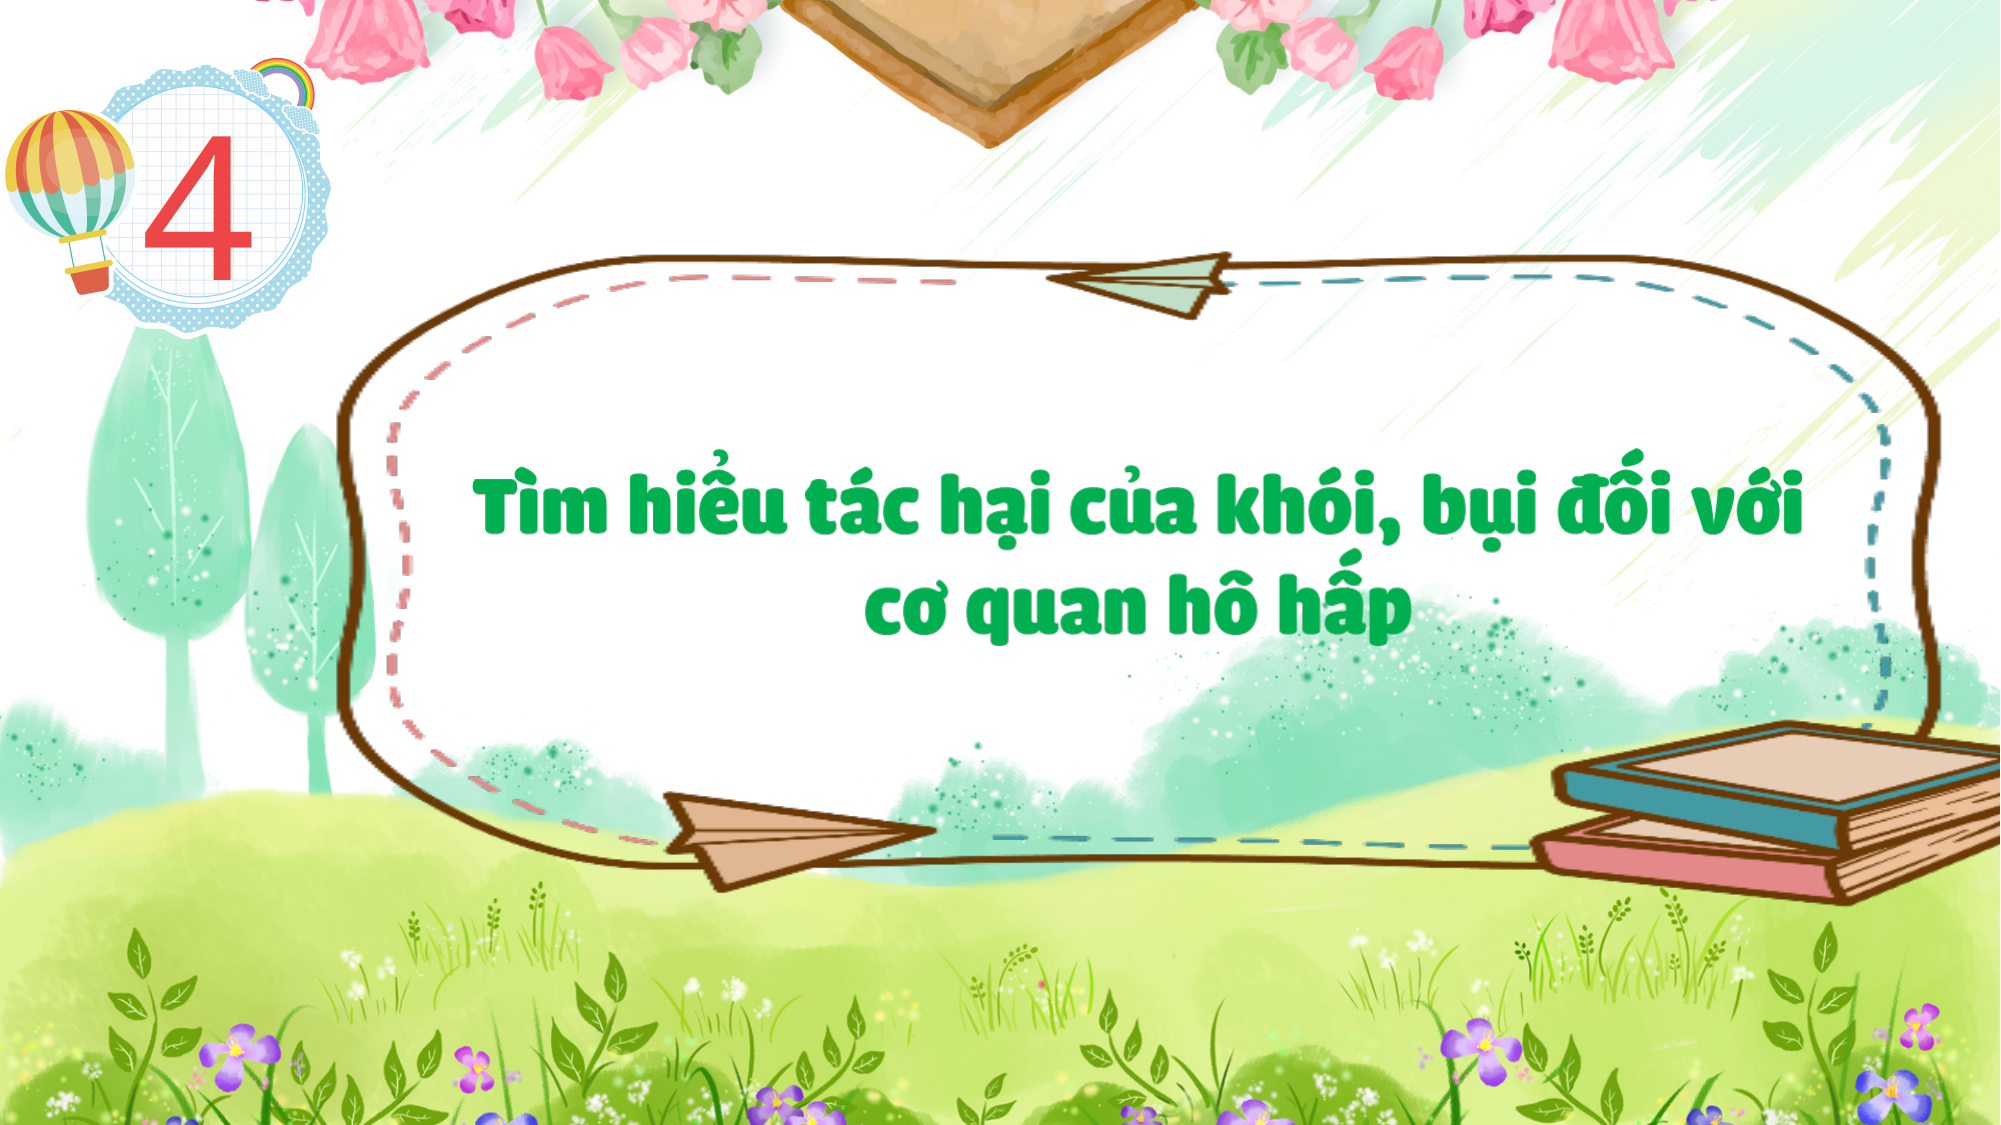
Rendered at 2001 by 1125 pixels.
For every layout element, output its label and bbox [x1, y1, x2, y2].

text_box [0, 0, 440, 444]
picture [0, 0, 2000, 1125]
